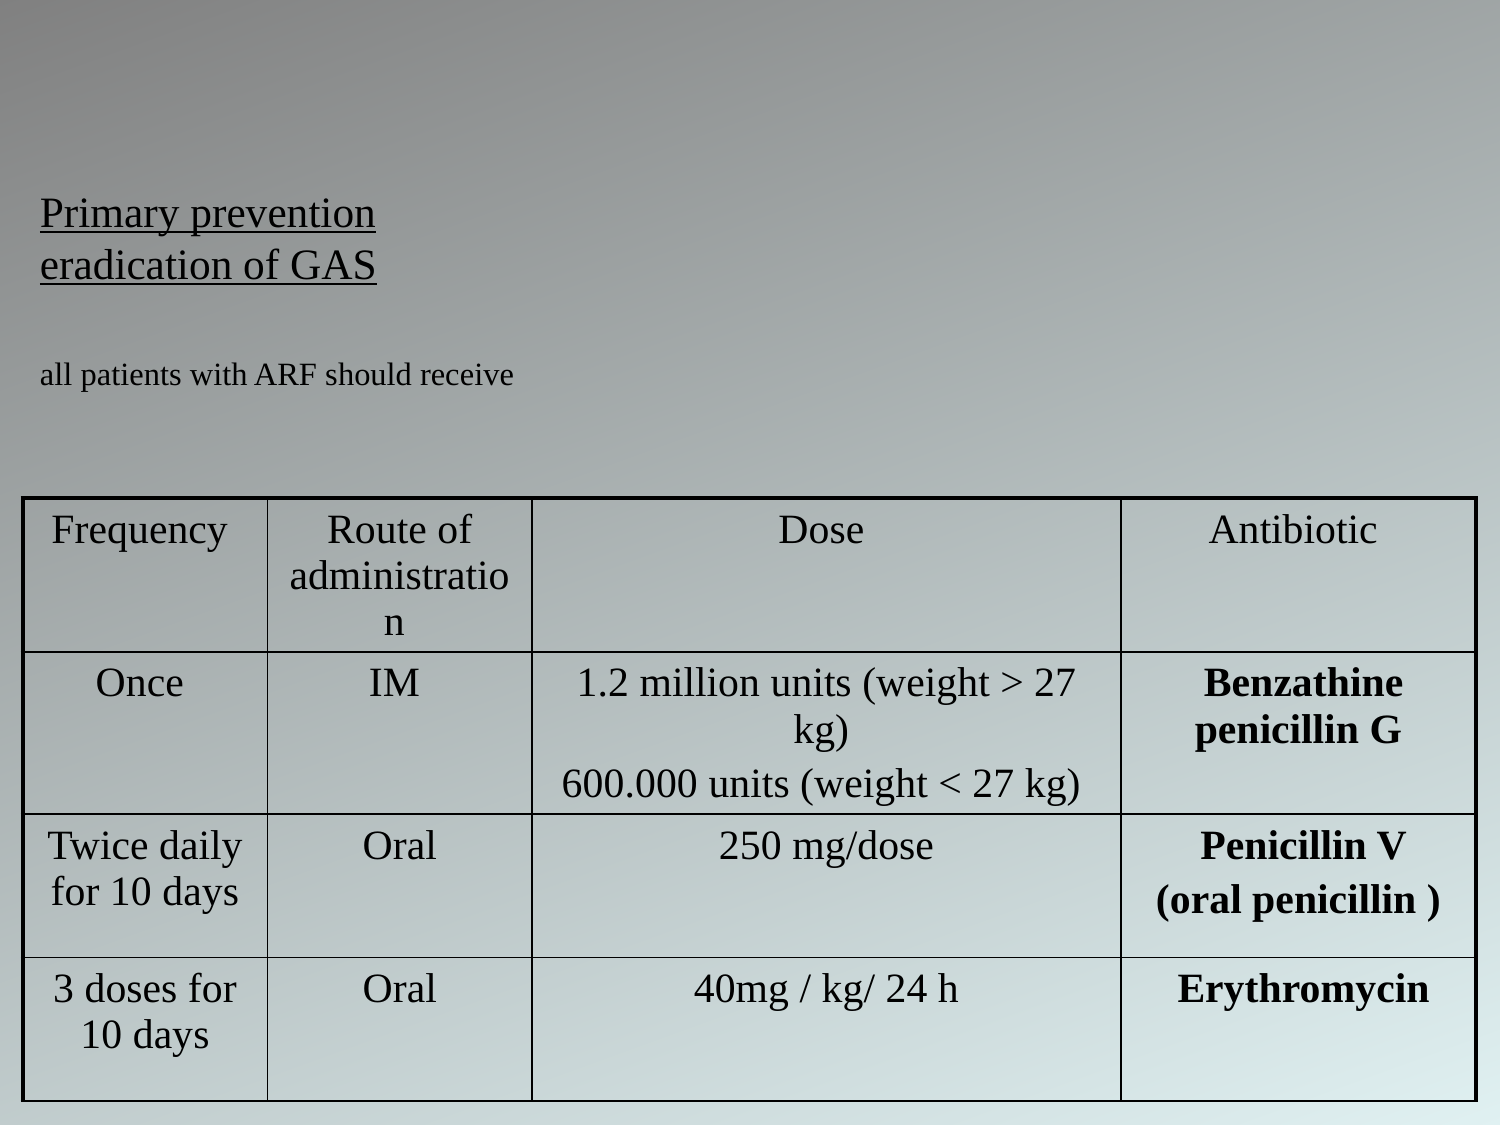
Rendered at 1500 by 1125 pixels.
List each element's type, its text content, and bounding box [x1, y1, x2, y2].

table_cell Penicillin V (oral penicillin ) [1122, 815, 1474, 957]
table_header Antibiotic [1122, 500, 1474, 651]
table_cell Twice daily for 10 days [25, 815, 267, 957]
table_cell Oral [268, 815, 531, 957]
table_cell 3 doses for 10 days [25, 958, 267, 1100]
table_cell Erythromycin [1122, 958, 1474, 1100]
table_cell 250 mg/dose [533, 815, 1120, 957]
table_cell Once [25, 653, 267, 813]
table_cell Oral [268, 958, 531, 1100]
table_cell 40mg / kg/ 24 h [533, 958, 1120, 1100]
table_header Frequency [25, 500, 267, 651]
table_header Route of administration [268, 500, 531, 651]
title Primary prevention eradication of GAS all patients with ARF should receive [24, 125, 838, 400]
table_header Dose [533, 500, 1120, 651]
table_cell IM [268, 653, 531, 813]
table_cell Benzathine penicillin G [1122, 653, 1474, 813]
table_cell 1.2 million units (weight > 27 kg) 600.000 units (weight < 27 kg) [533, 653, 1120, 813]
